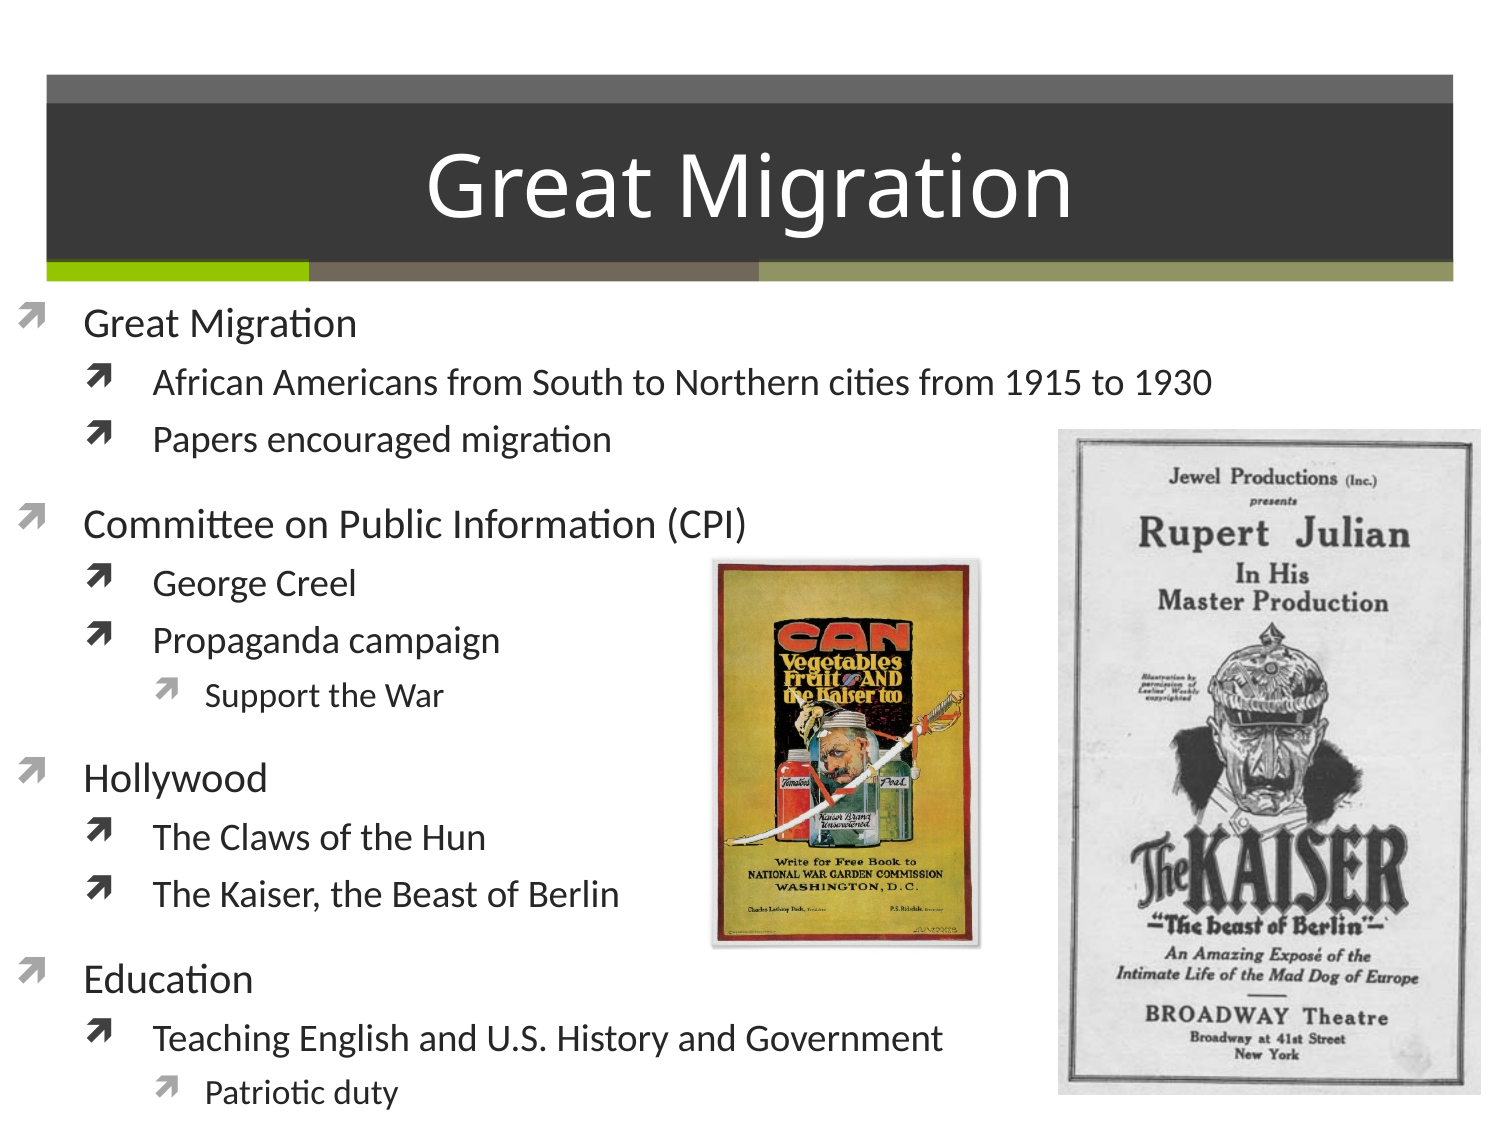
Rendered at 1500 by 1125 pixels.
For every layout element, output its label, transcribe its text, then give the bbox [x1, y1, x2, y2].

title Great Migration [46, 103, 1454, 263]
list Great Migration African Americans from South to Northern cities from 1915 to 1930 Papers encouraged migration Committee on Public Information (CPI) George Creel Propaganda campaign Support the War Hollywood The Claws of the Hun The Kaiser, the Beast of Berlin Education Teaching English and U.S. History and Government Patriotic duty [0, 287, 1500, 1125]
picture [630, 429, 1481, 1095]
